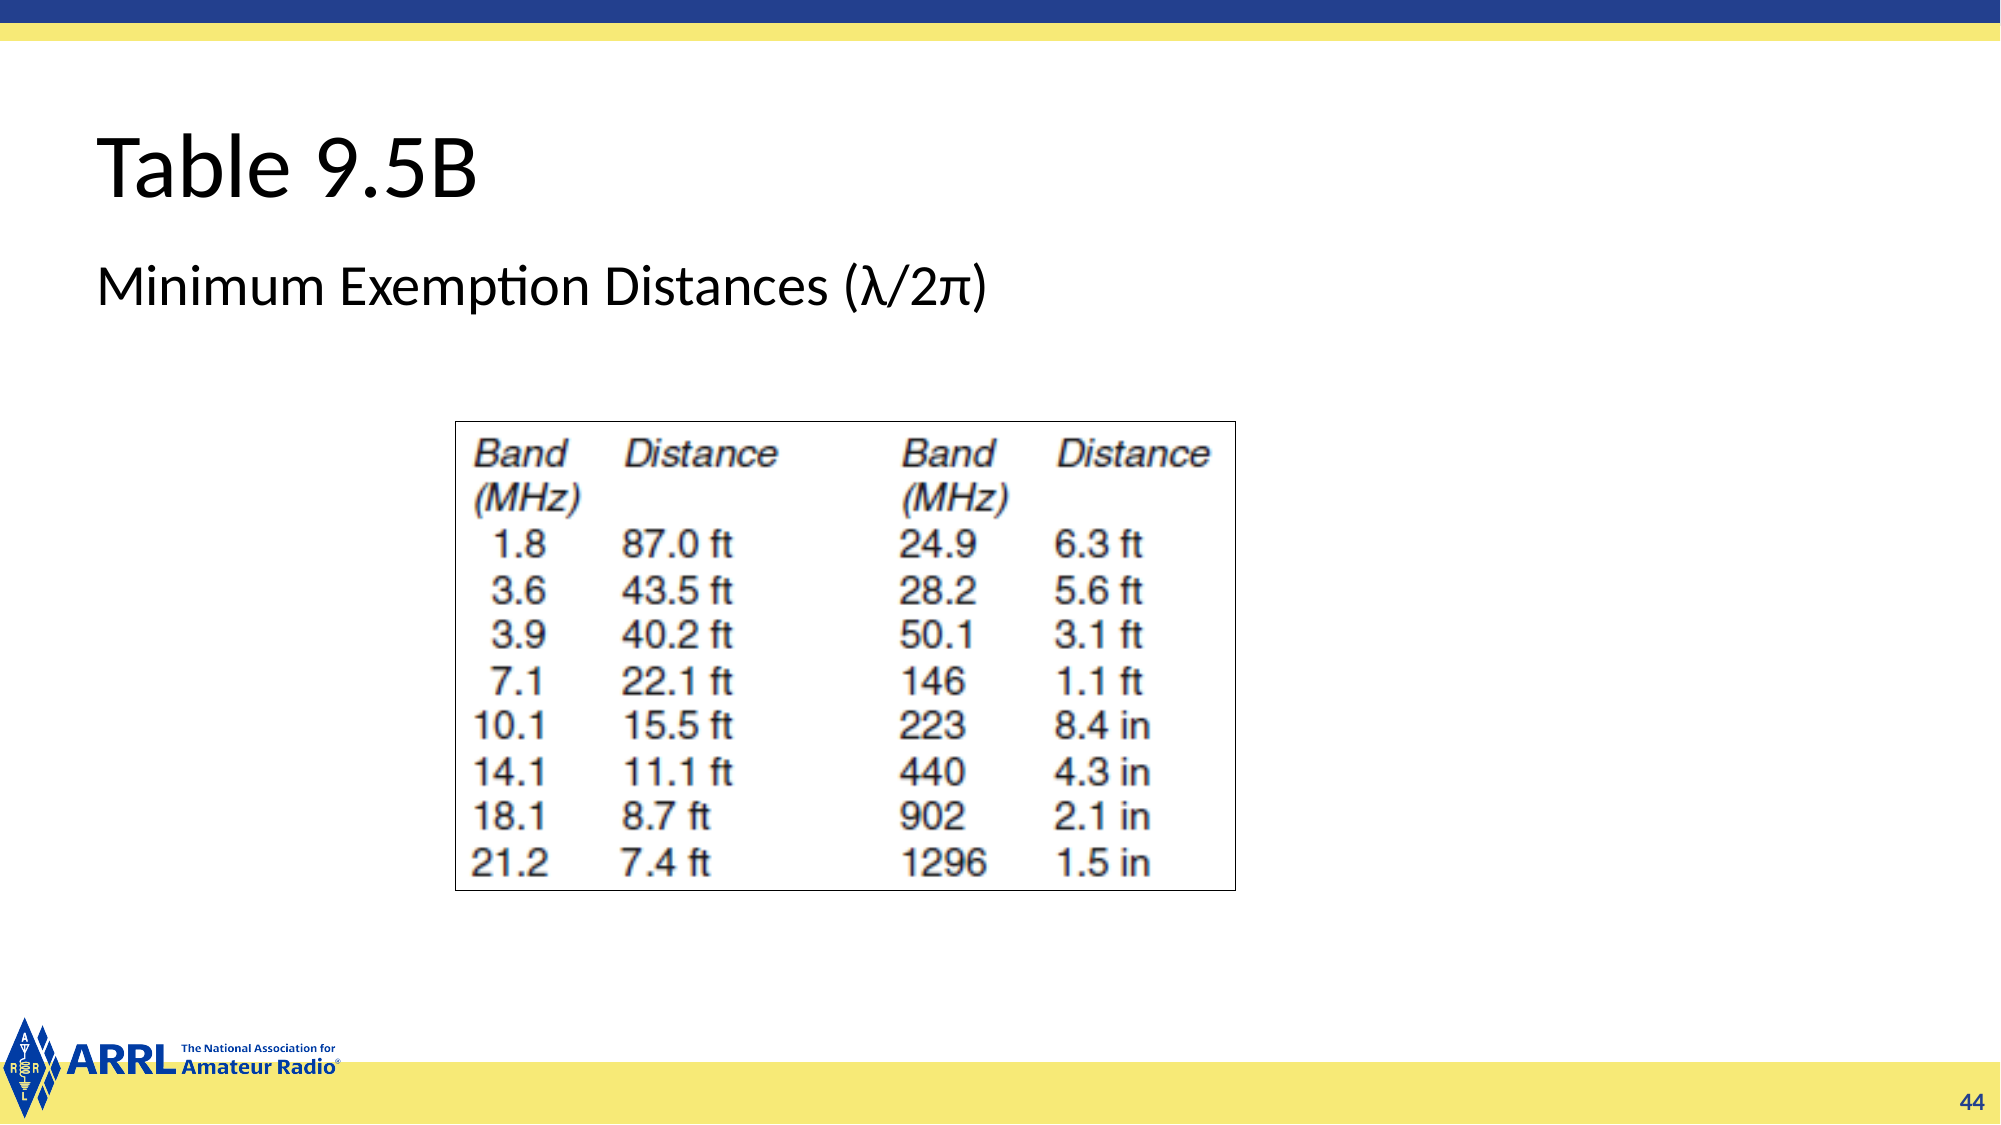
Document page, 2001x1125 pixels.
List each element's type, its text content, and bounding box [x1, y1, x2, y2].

title Table 9.5B [81, 74, 519, 239]
picture [1, 1015, 342, 1121]
text_box Minimum Exemption Distances (λ/2π) [81, 239, 1044, 325]
picture [455, 420, 1236, 890]
